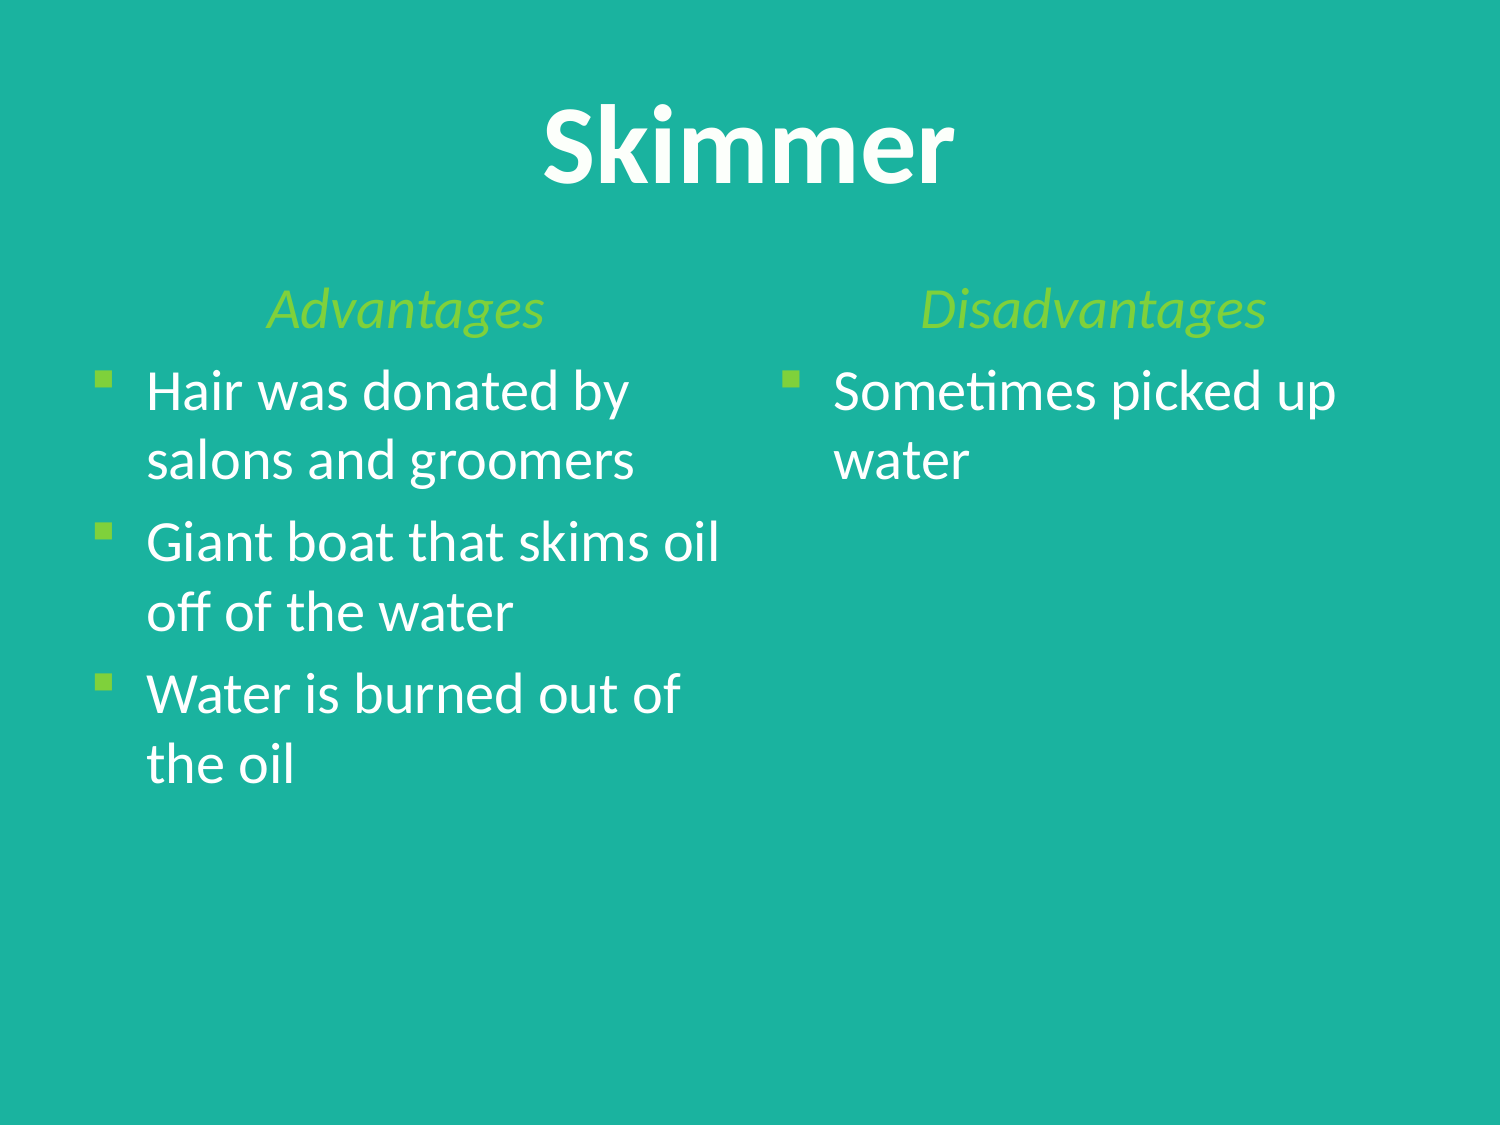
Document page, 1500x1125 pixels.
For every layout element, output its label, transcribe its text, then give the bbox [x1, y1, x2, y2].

list Advantages Hair was donated by salons and groomers Giant boat that skims oil off of the water Water is burned out of the oil [75, 262, 738, 1005]
list Disadvantages Sometimes picked up water [762, 262, 1425, 1005]
title Skimmer [75, 45, 1425, 233]
